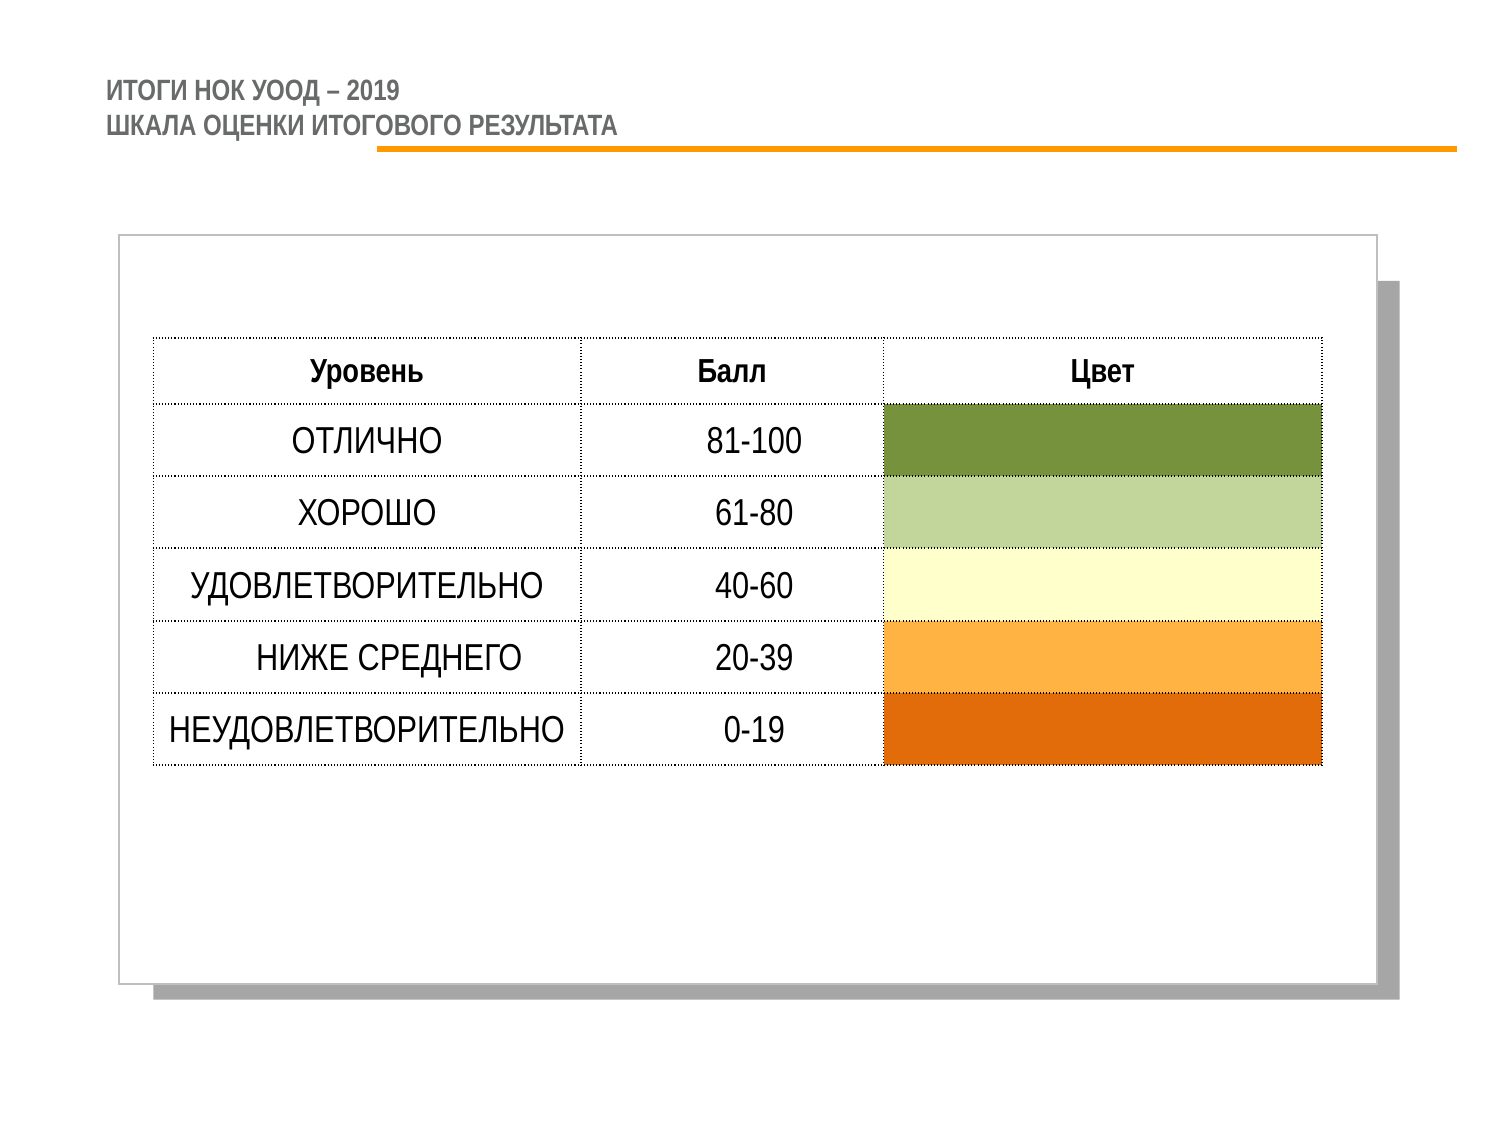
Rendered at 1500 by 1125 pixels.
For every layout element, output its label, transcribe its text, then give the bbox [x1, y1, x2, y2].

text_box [118, 234, 1400, 1000]
title ИТОГИ НОК УООД – 2019 ШКАЛА ОЦЕНКИ ИТОГОВОГО РЕЗУЛЬТАТА [91, 63, 1441, 149]
